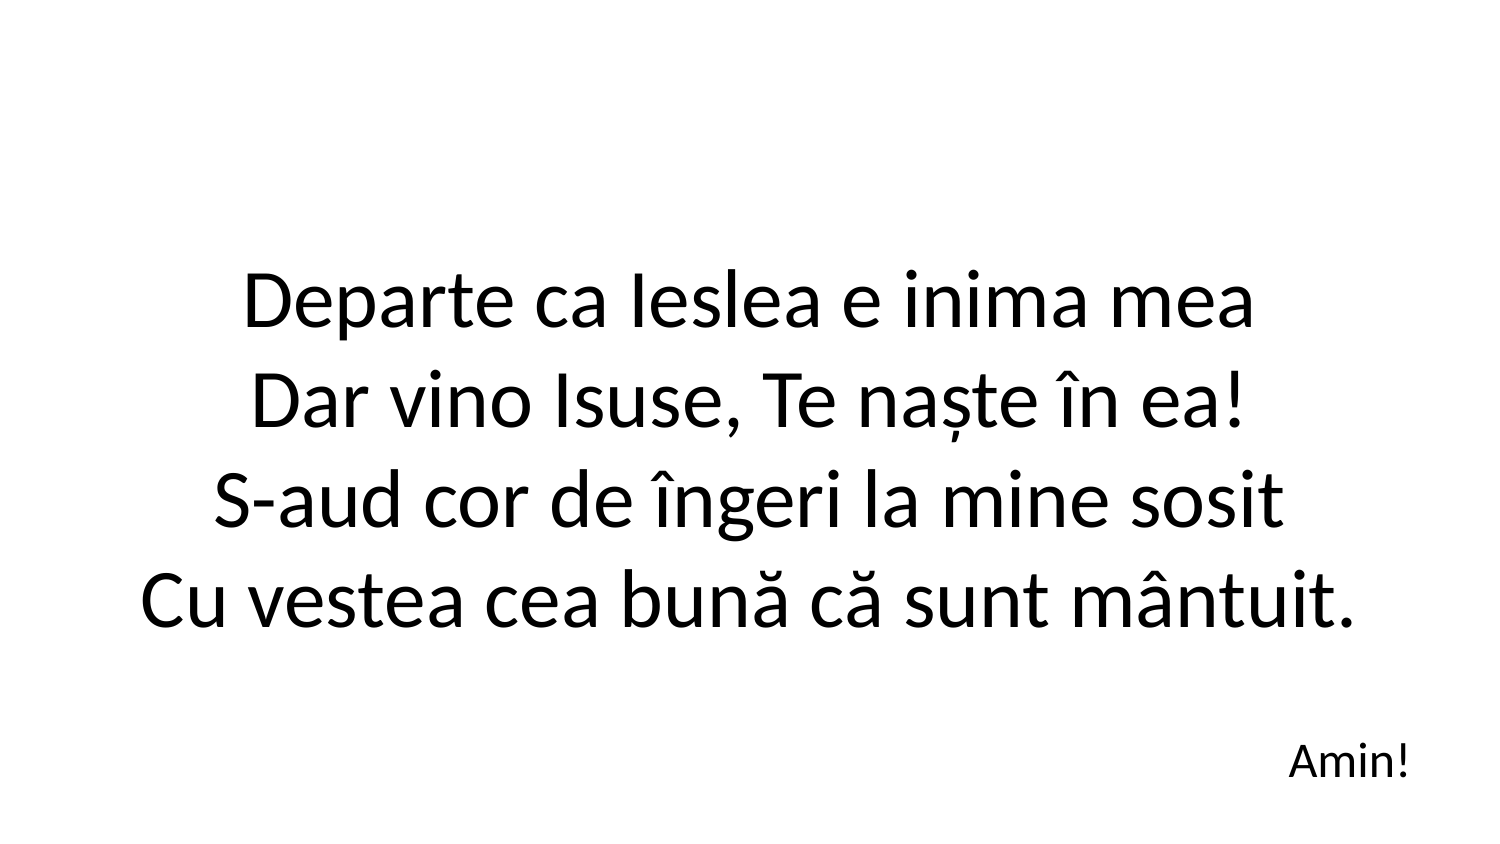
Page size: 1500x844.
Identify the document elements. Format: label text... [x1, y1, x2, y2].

text_box Departe ca Ieslea e inima mea Dar vino Isuse, Te naște în ea! S-aud cor de îngeri la mine sosit Cu vestea cea bună că sunt mântuit. [126, 192, 1374, 652]
text_box Amin! [1273, 674, 1427, 795]
